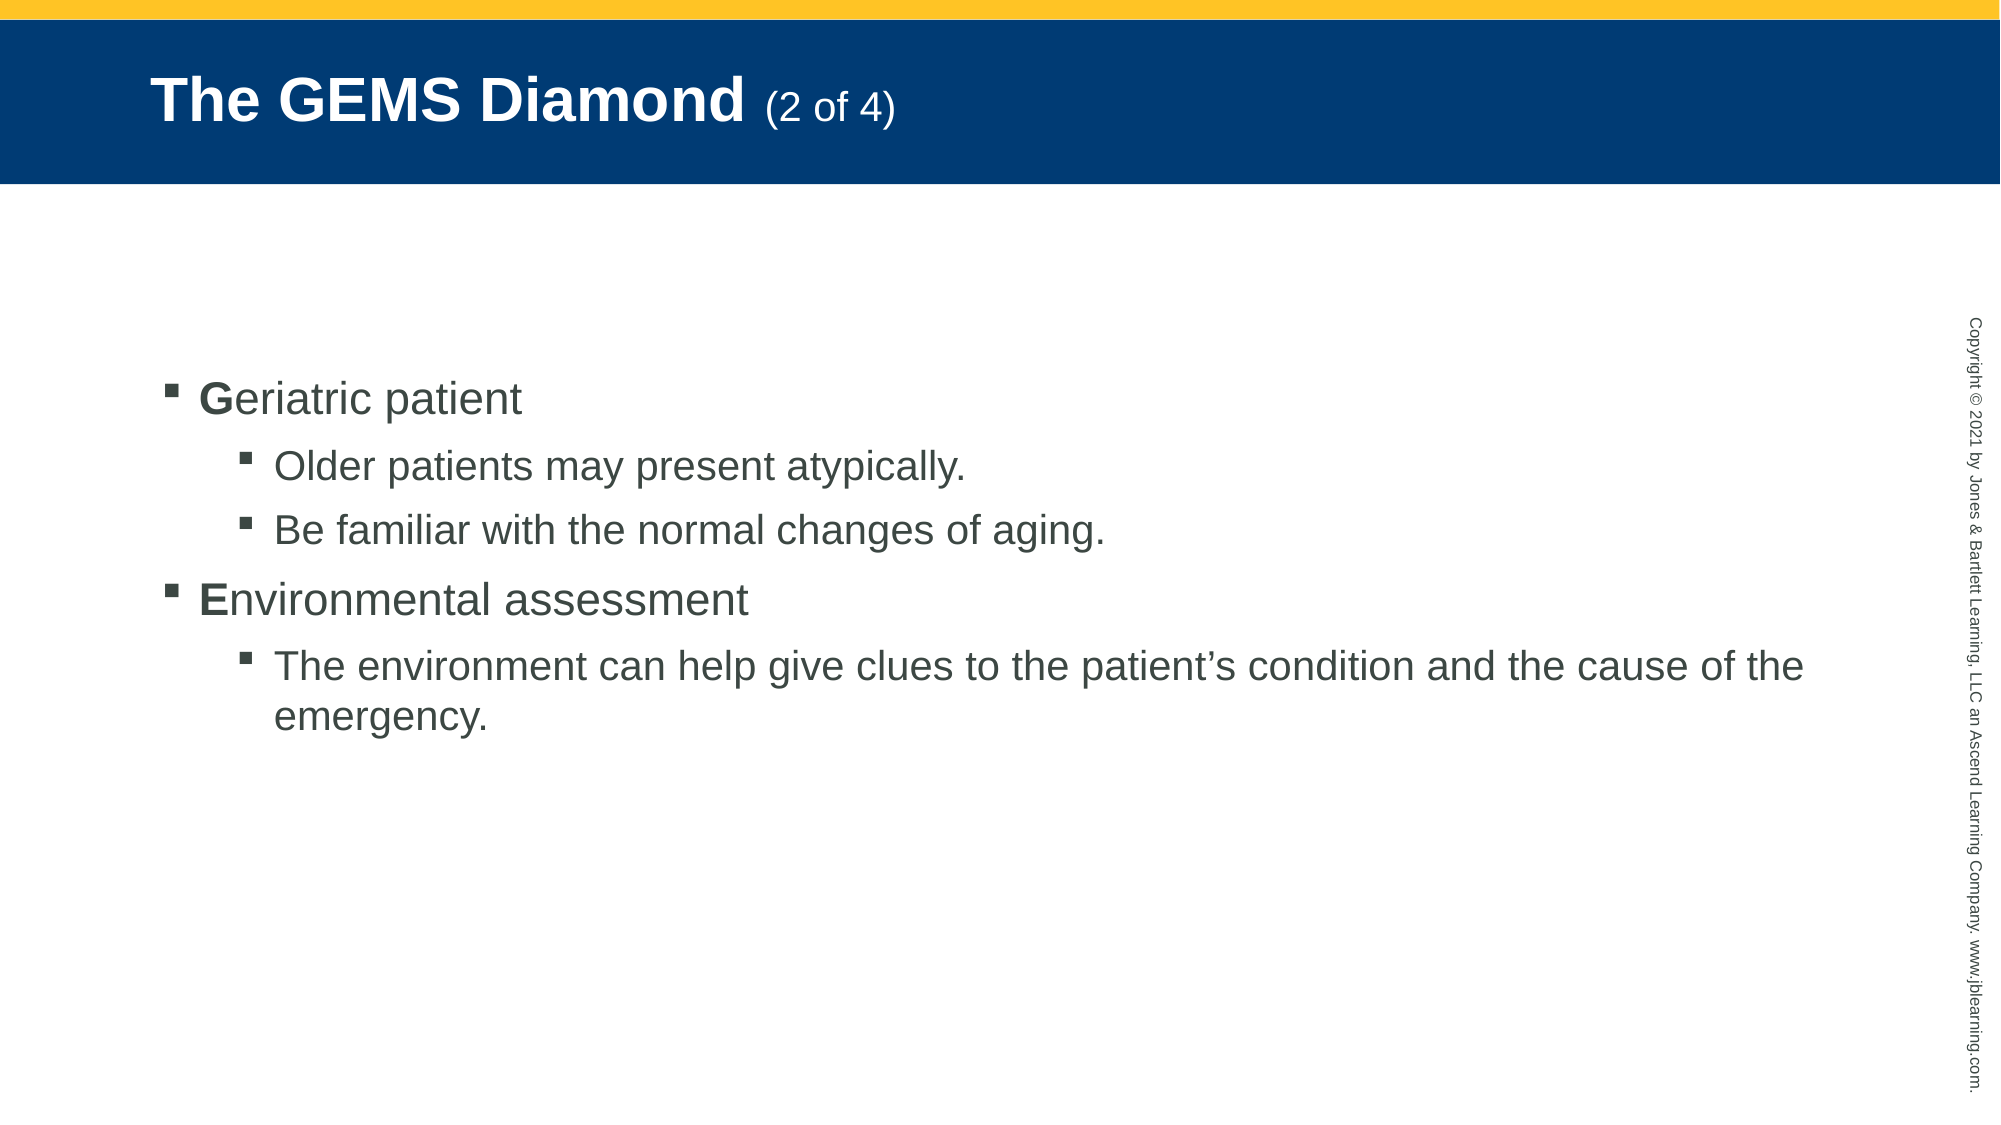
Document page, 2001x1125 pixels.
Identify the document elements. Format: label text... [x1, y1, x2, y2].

title The GEMS Diamond (2 of 4) [0, 19, 2000, 185]
list Geriatric patient Older patients may present atypically. Be familiar with the normal changes of aging. Environmental assessment The environment can help give clues to the patient’s condition and the cause of the emergency. [146, 361, 1859, 1016]
